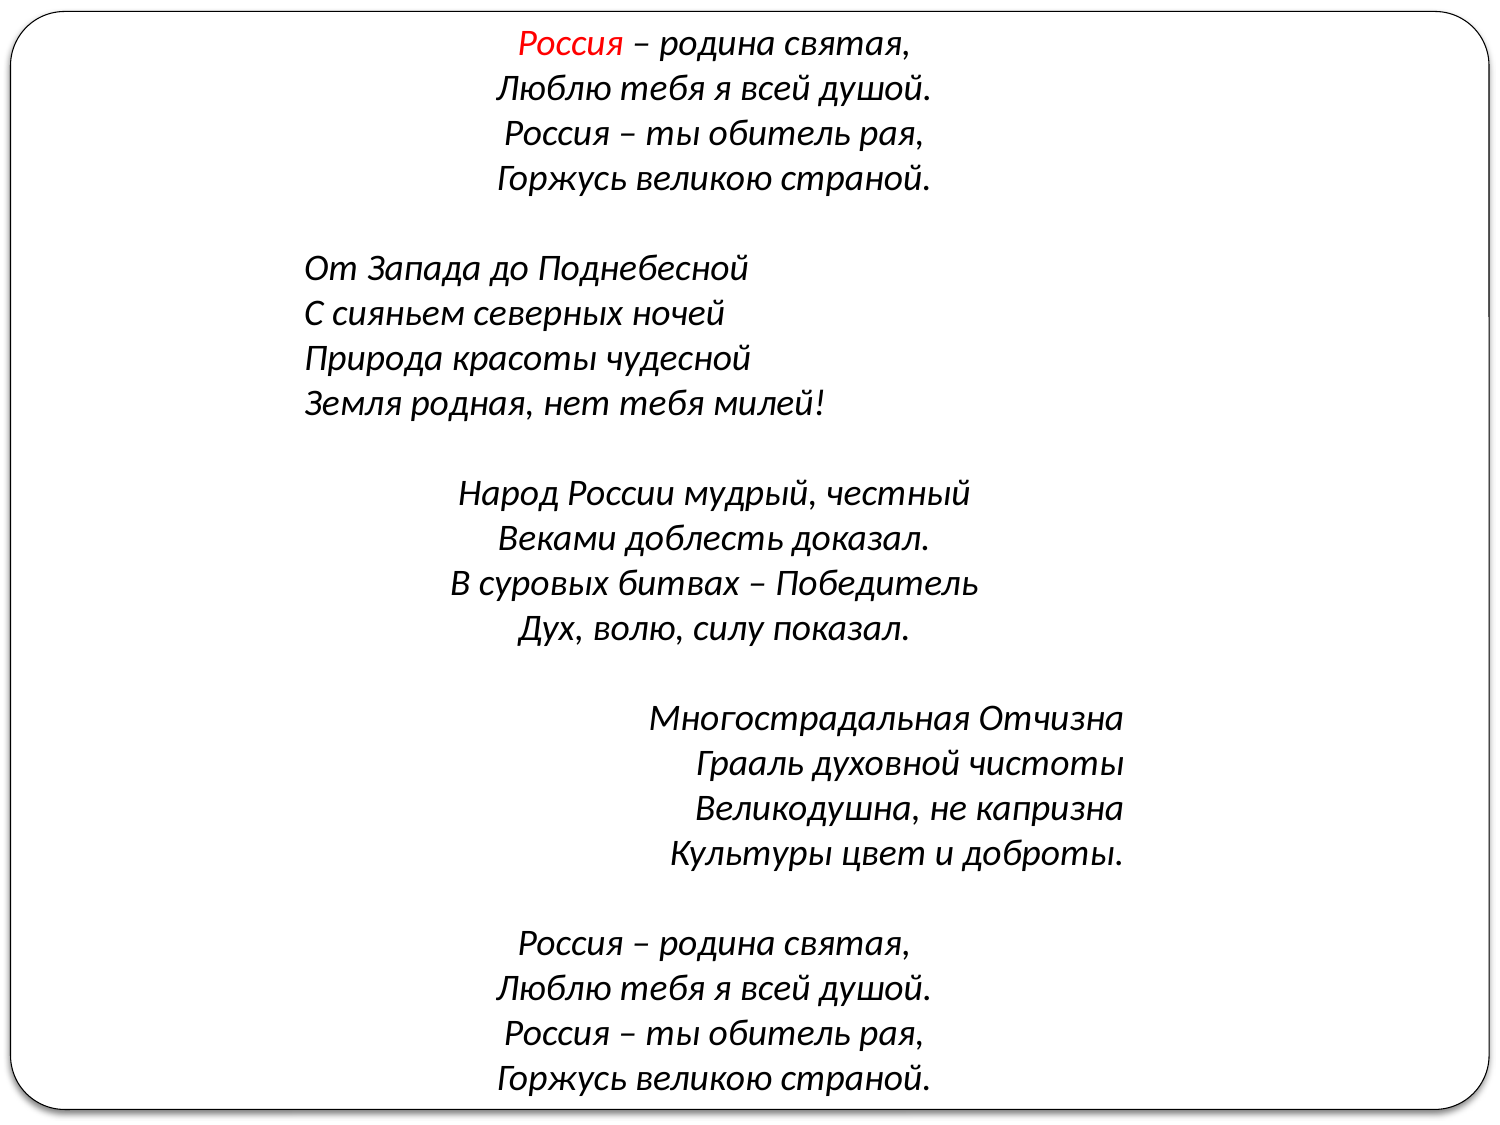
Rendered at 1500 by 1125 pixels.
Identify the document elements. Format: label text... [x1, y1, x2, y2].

text_box Россия – родина святая, Люблю тебя я всей душой. Россия – ты обитель рая, Горжусь великою страной. От Запада до Поднебесной С сияньем северных ночей Природа красоты чудесной Земля родная, нет тебя милей! Народ России мудрый, честный Веками доблесть доказал. В суровых битвах – Победитель Дух, волю, силу показал. Многострадальная Отчизна Грааль духовной чистоты Великодушна, не капризна Культуры цвет и доброты. Россия – родина святая, Люблю тебя я всей душой. Россия – ты обитель рая, Горжусь великою страной. [289, 10, 1140, 1125]
